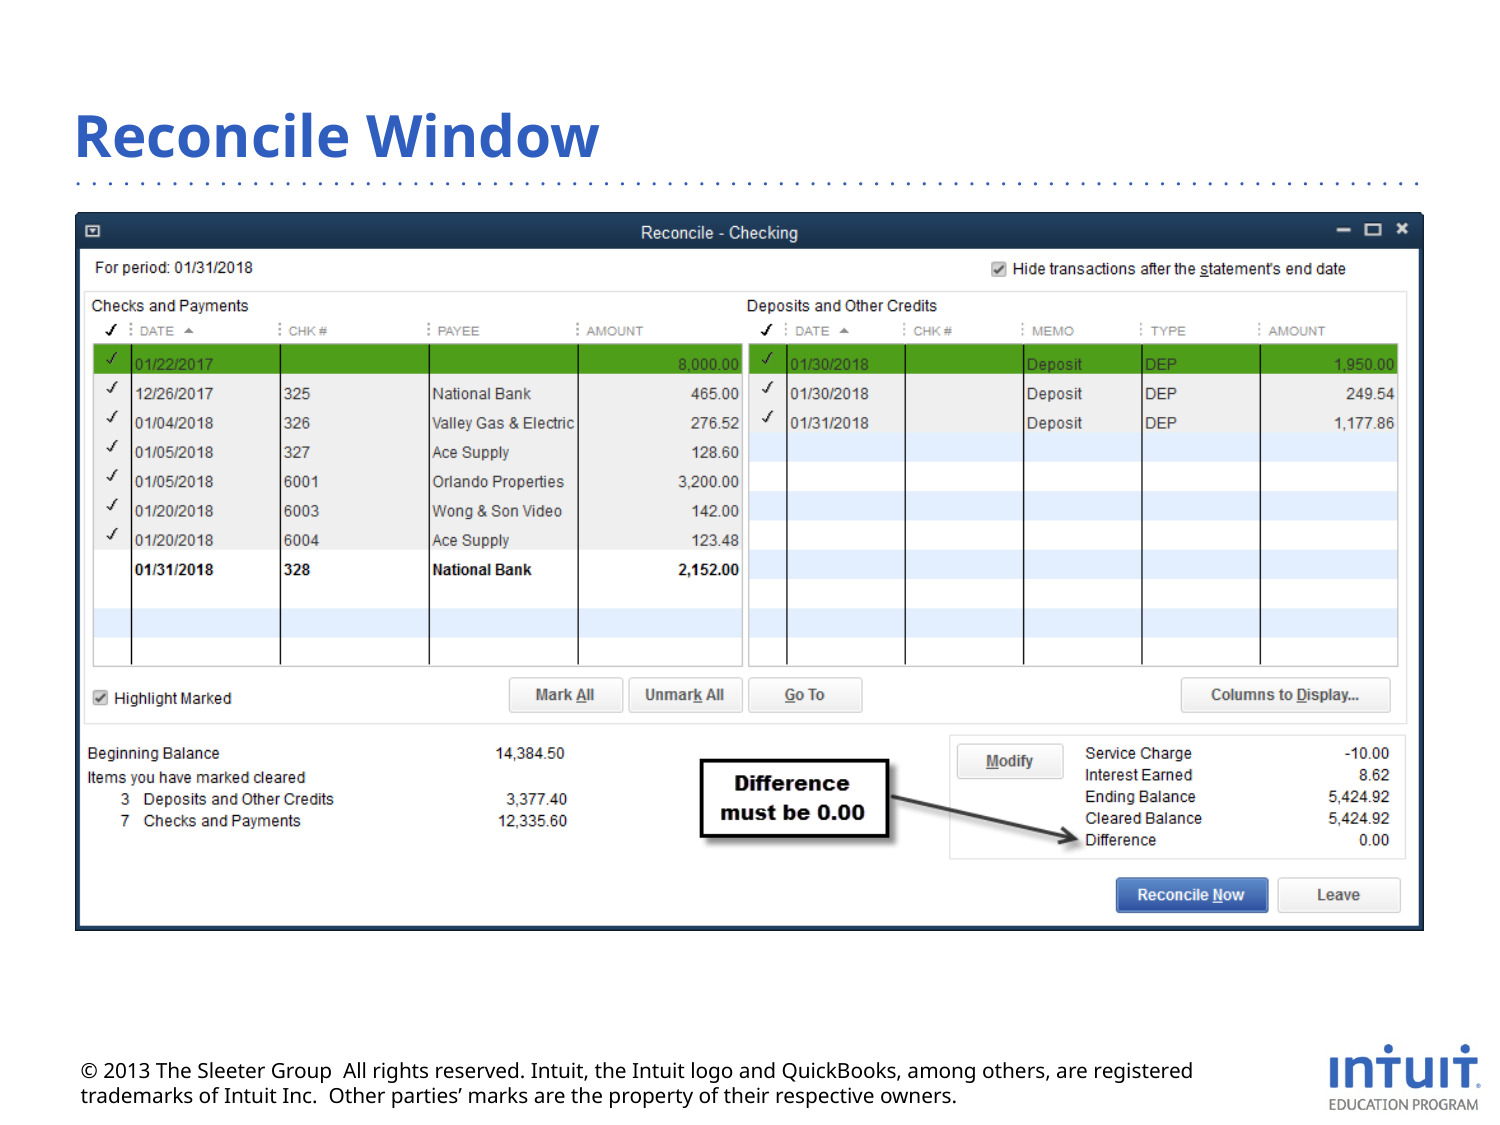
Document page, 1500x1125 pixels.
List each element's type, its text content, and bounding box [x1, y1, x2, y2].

title Reconcile Window [73, 62, 1424, 169]
picture [1325, 1039, 1485, 1116]
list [74, 212, 1425, 931]
